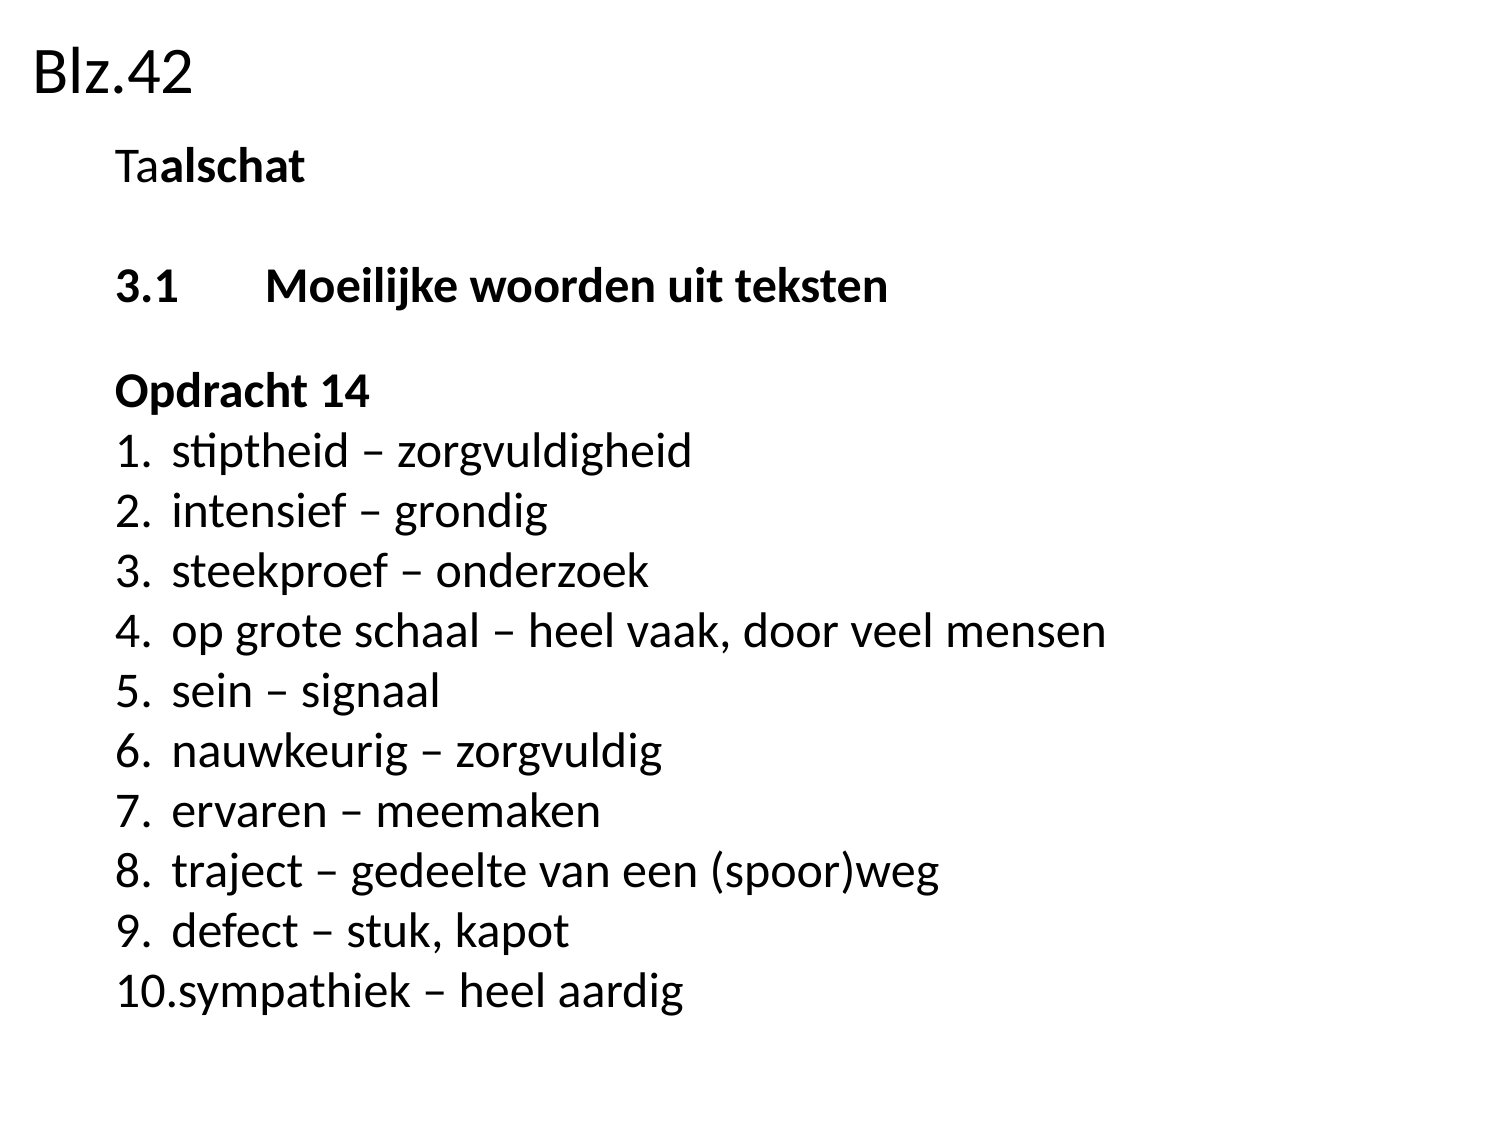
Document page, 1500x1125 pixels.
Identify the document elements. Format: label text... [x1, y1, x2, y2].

text_box Taalschat 3.1 Moeilijke woorden uit teksten Opdracht 14 stiptheid – zorgvuldigheid intensief – grondig steekproef – onderzoek op grote schaal – heel vaak, door veel mensen sein – signaal nauwkeurig – zorgvuldig ervaren – meemaken traject – gedeelte van een (spoor)weg defect – stuk, kapot sympathiek – heel aardig [100, 125, 1388, 1026]
text_box Blz.42 [17, 19, 313, 110]
